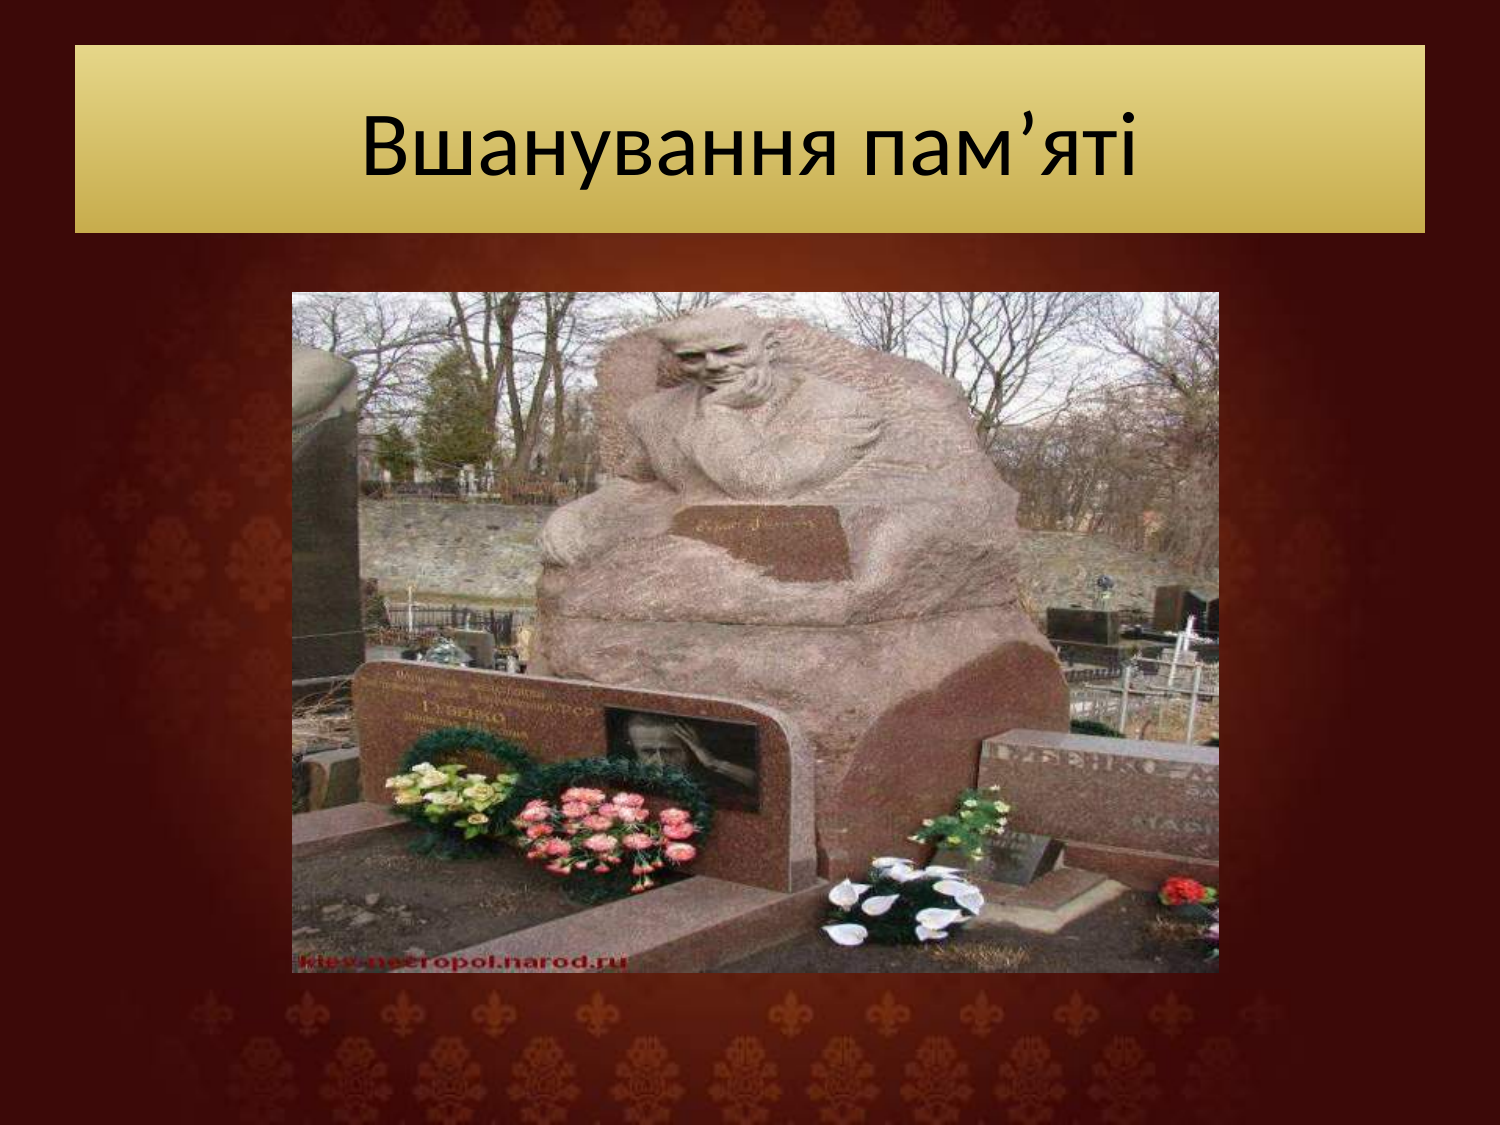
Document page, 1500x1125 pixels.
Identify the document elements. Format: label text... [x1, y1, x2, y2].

picture [0, 0, 1500, 1125]
title Вшанування пам’яті [74, 44, 1426, 233]
